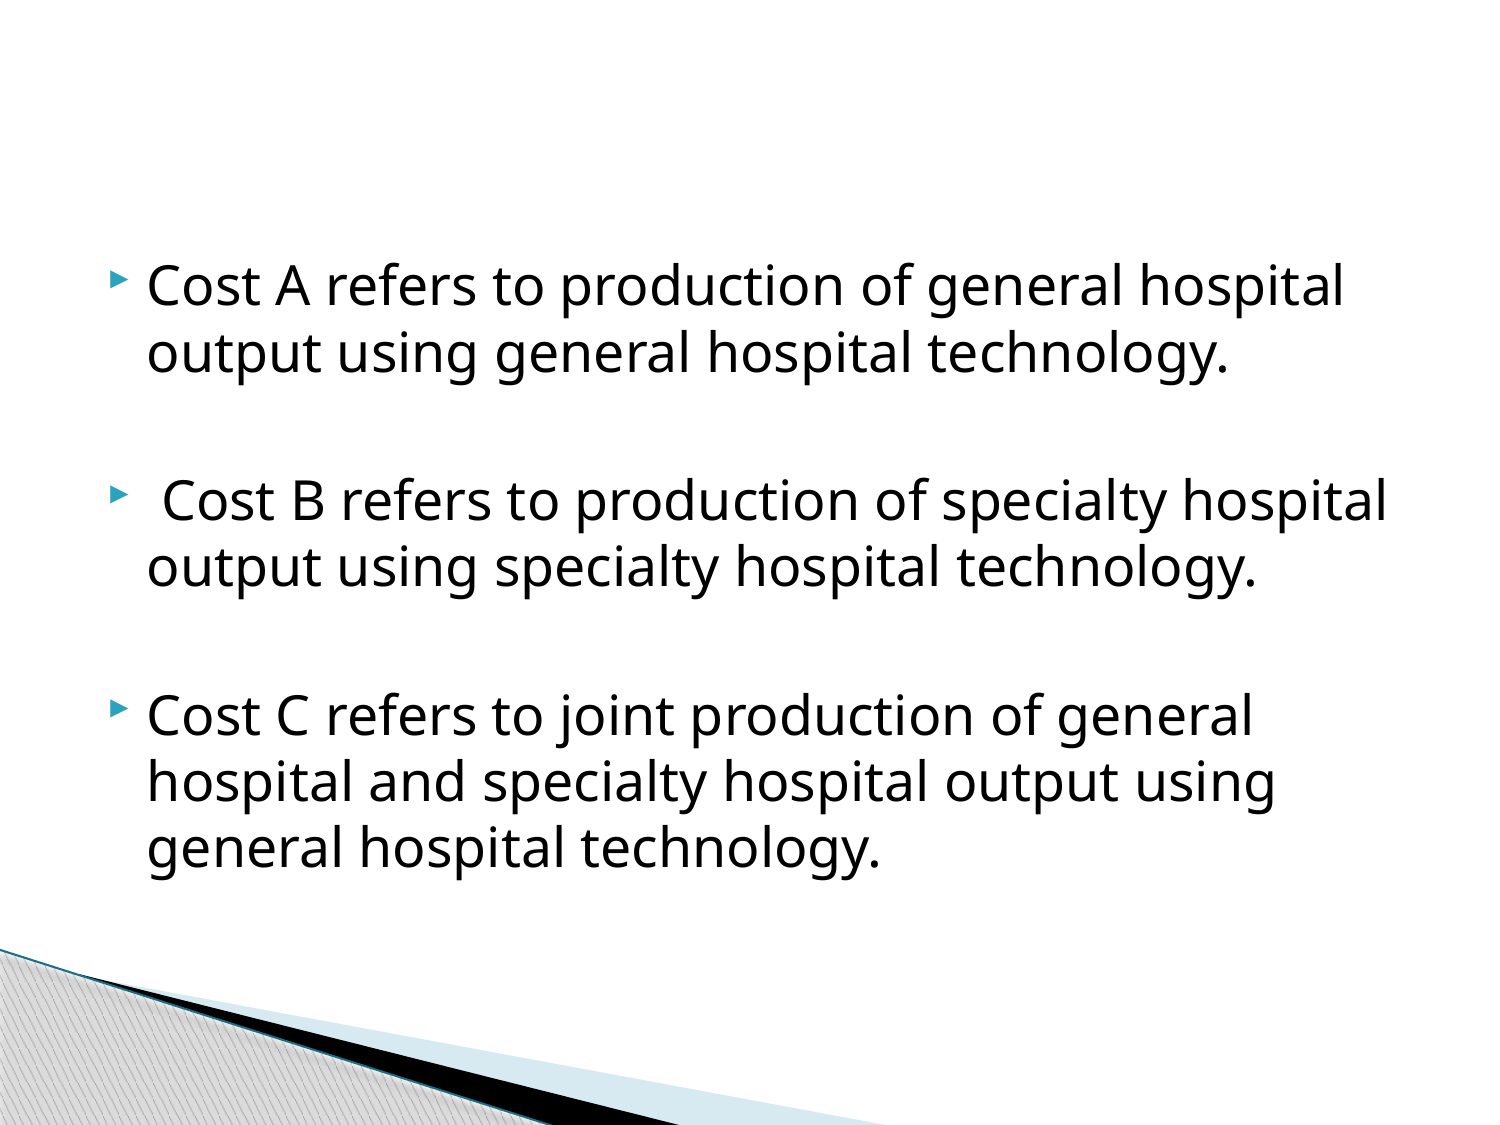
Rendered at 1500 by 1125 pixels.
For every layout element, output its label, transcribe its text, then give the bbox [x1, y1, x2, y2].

list Cost A refers to production of general hospital output using general hospital technology. Cost B refers to production of specialty hospital output using specialty hospital technology. Cost C refers to joint production of general hospital and specialty hospital output using general hospital technology. [75, 242, 1425, 986]
